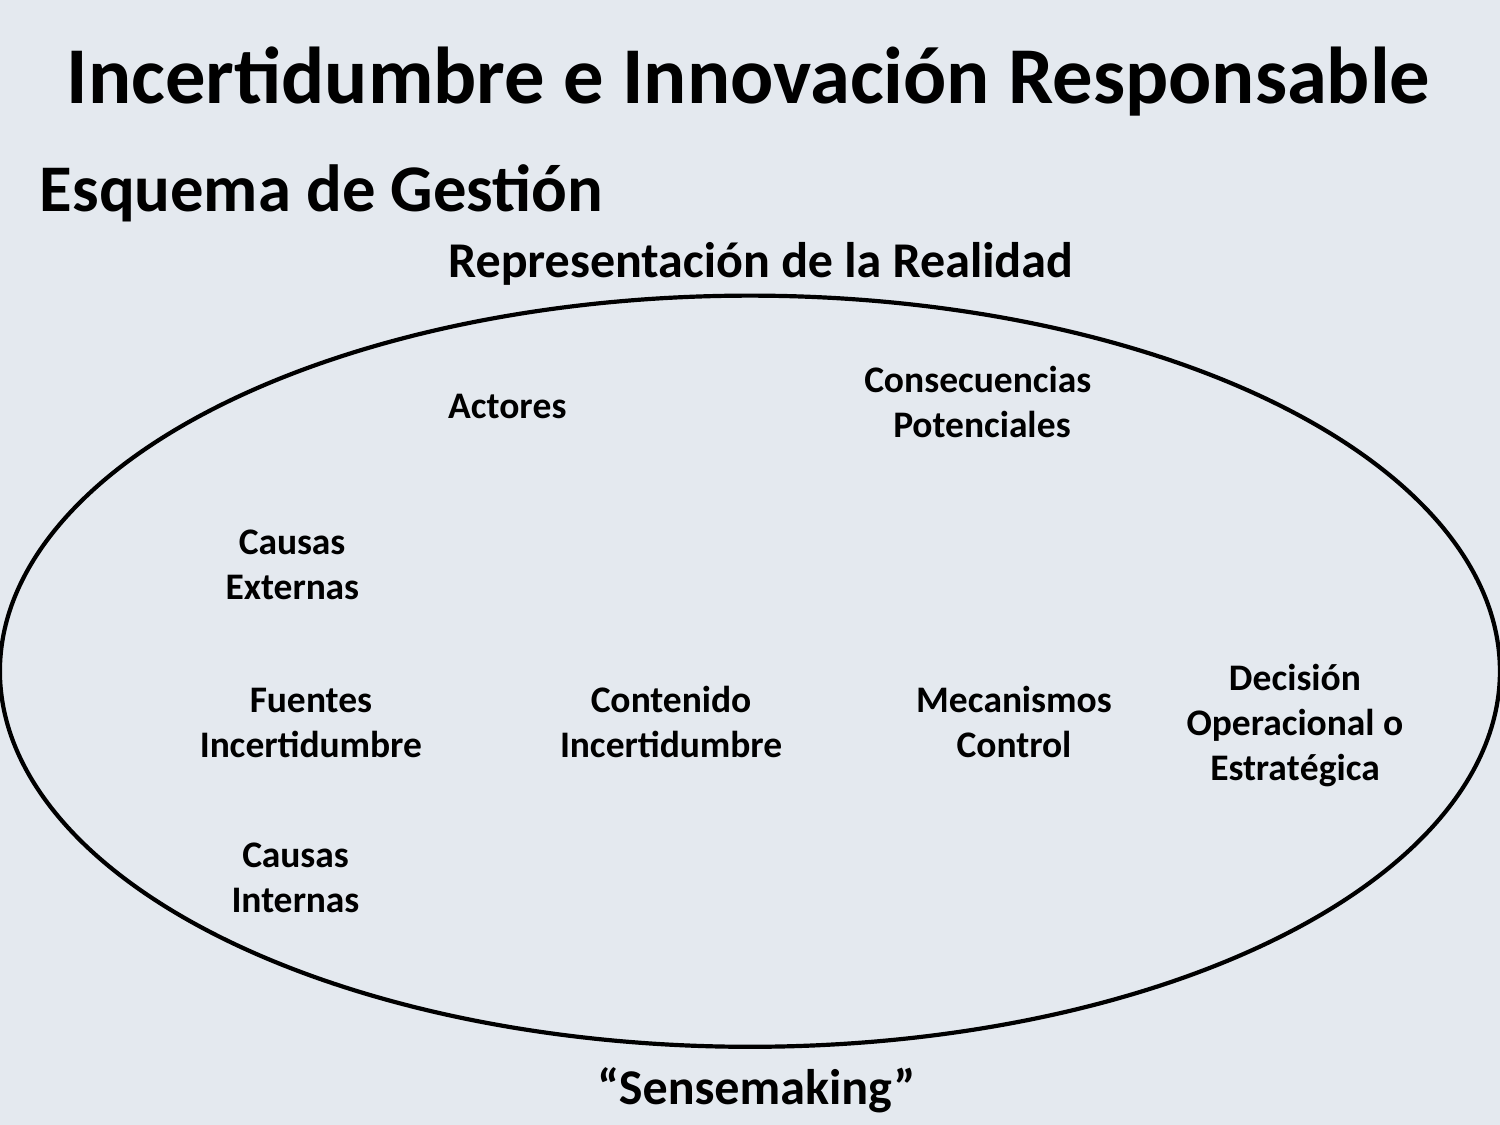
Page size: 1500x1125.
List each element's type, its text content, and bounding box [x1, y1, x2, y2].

text_box “Sensemaking” [582, 1046, 931, 1122]
text_box [0, 293, 1500, 1049]
text_box Esquema de Gestión [25, 137, 619, 232]
text_box Representación de la Realidad [433, 219, 1089, 295]
title Incertidumbre e Innovación Responsable [0, 4, 1500, 138]
